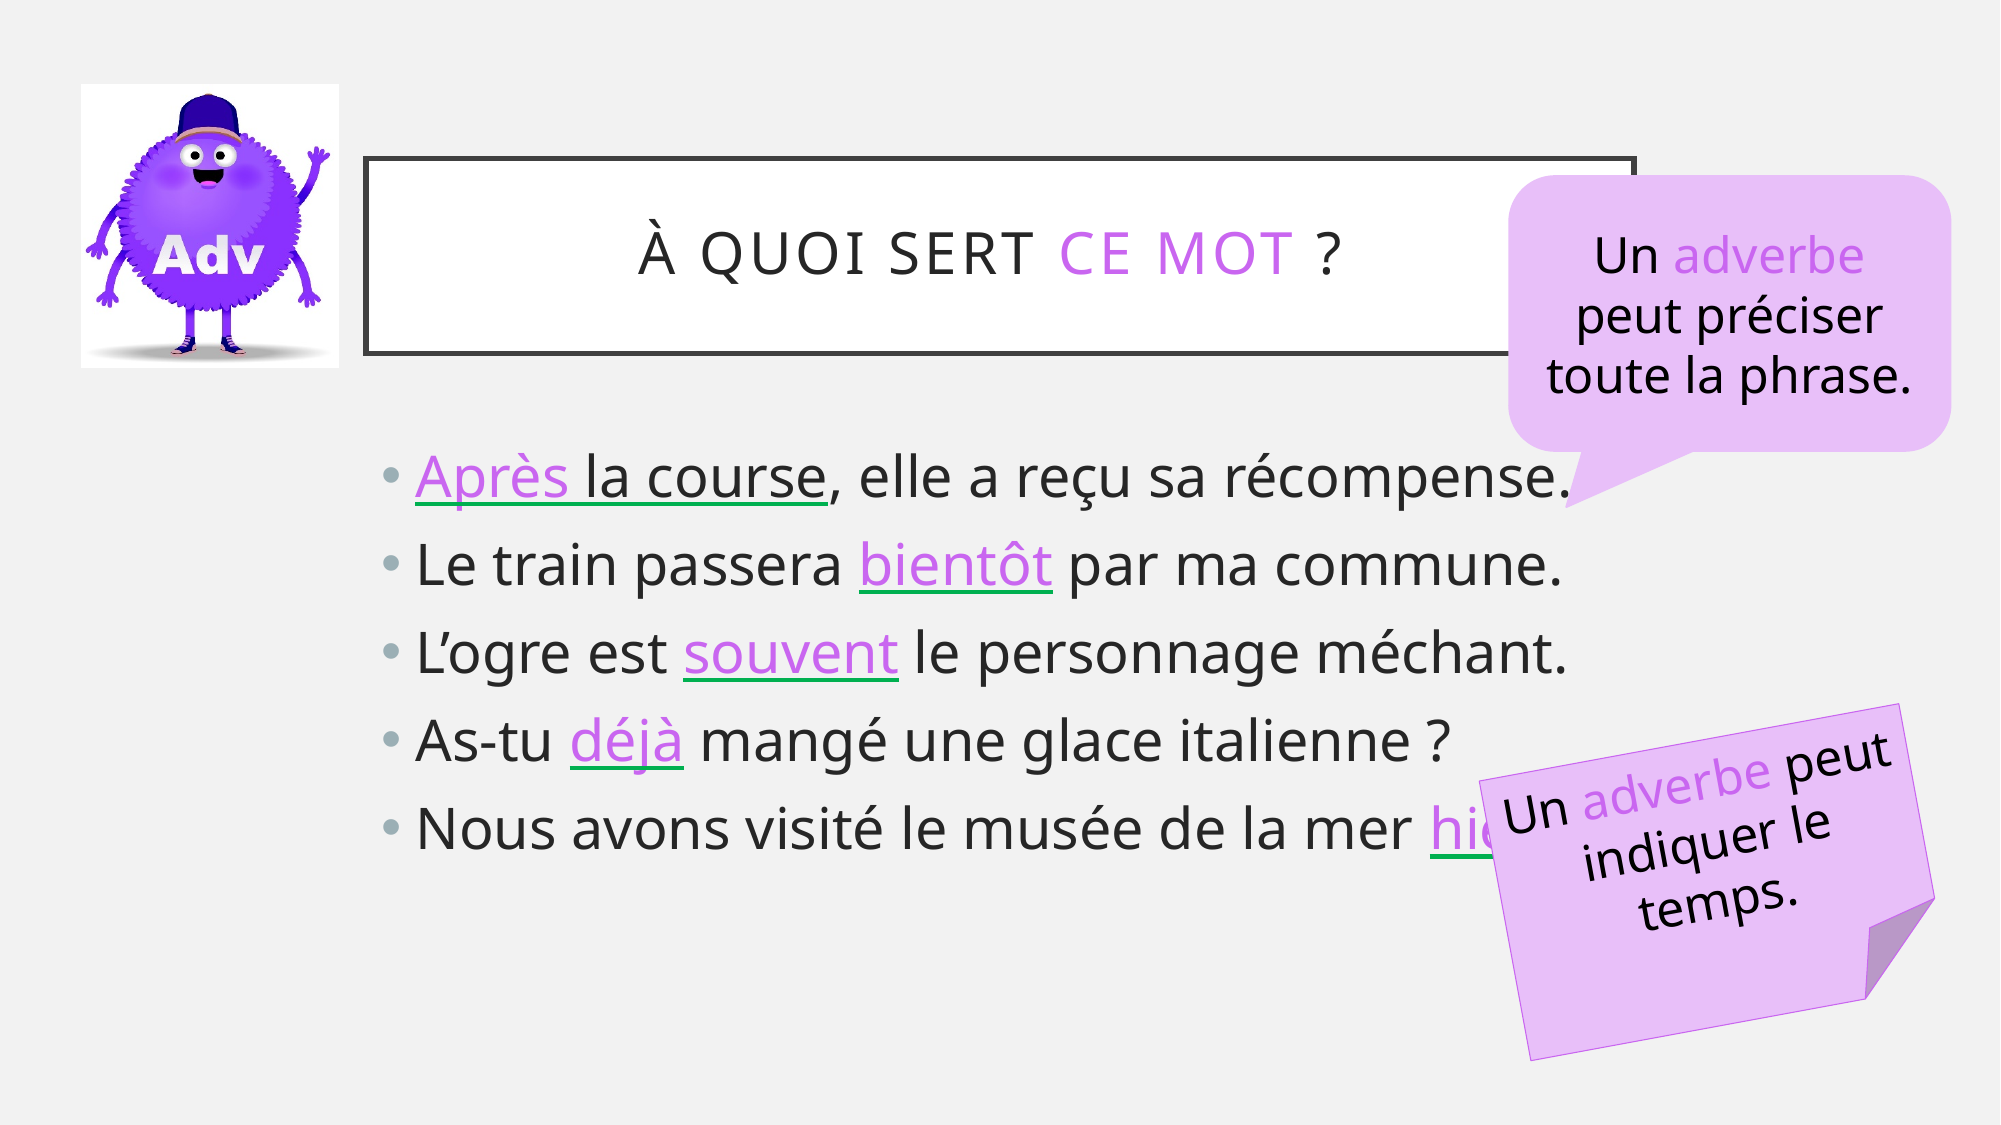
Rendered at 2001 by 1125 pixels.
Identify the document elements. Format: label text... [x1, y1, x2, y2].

picture [81, 84, 339, 368]
title À quoi sert ce mot ? [363, 156, 1637, 356]
text_box Un adverbe peut préciser toute la phrase. [1508, 175, 1952, 508]
text_box Un adverbe peut indiquer le temps. [1478, 703, 1936, 1062]
list Après la course, elle a reçu sa récompense. Le train passera bientôt par ma commune. L’ogre est souvent le personnage méchant. As-tu déjà mangé une glace italienne ? Nous avons visité le musée de la mer hier. [366, 432, 1634, 942]
